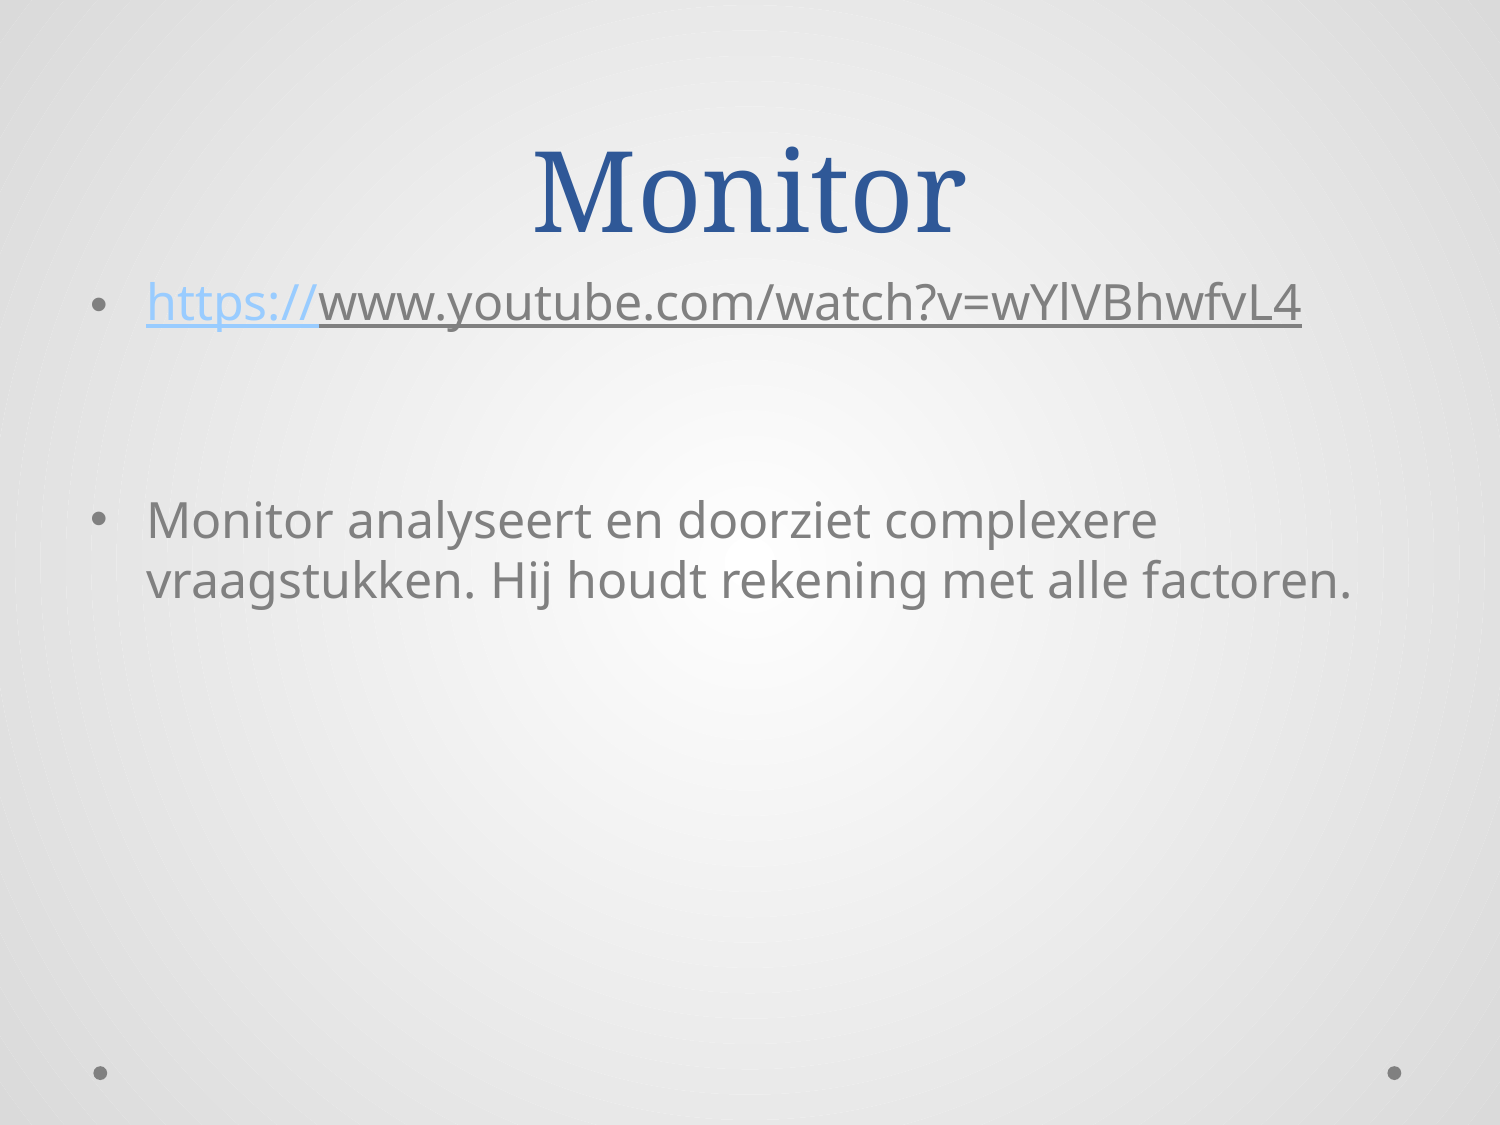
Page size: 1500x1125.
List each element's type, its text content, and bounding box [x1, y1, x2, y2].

list https://www.youtube.com/watch?v=wYlVBhwfvL4 Monitor analyseert en doorziet complexere vraagstukken. Hij houdt rekening met alle factoren. [75, 262, 1425, 1005]
title Monitor [75, 0, 1425, 262]
